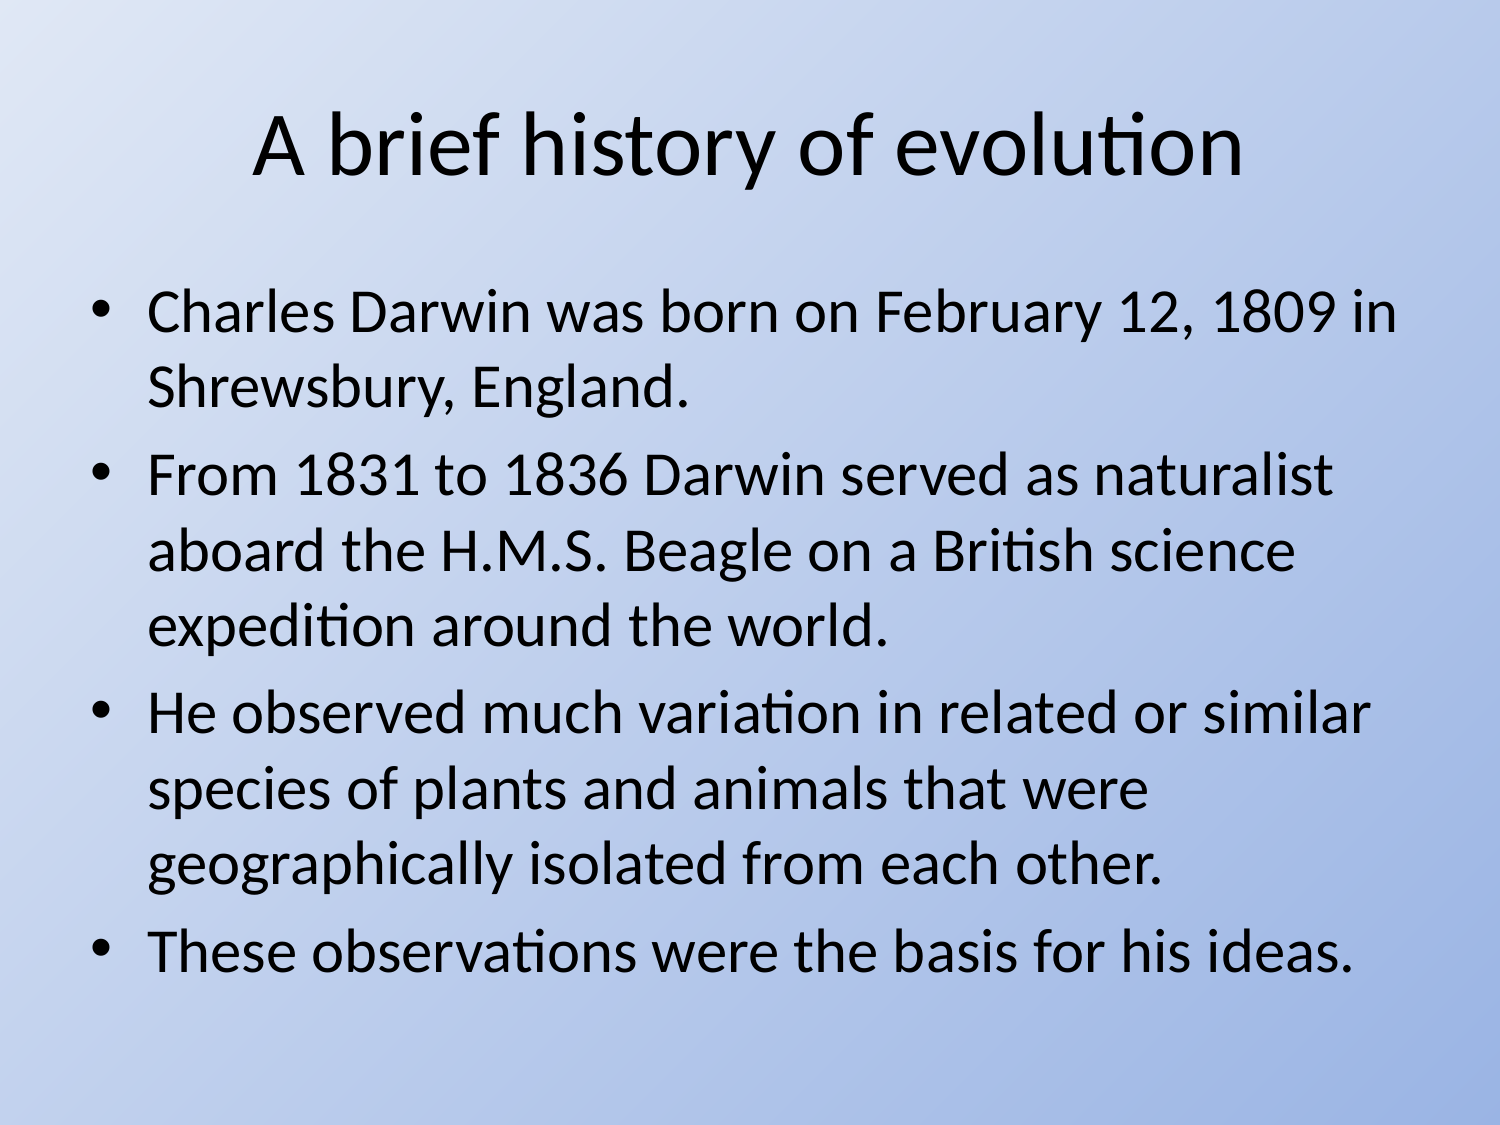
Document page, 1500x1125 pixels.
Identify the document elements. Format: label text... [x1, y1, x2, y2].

list Charles Darwin was born on February 12, 1809 in Shrewsbury, England. From 1831 to 1836 Darwin served as naturalist aboard the H.M.S. Beagle on a British science expedition around the world. He observed much variation in related or similar species of plants and animals that were geographically isolated from each other. These observations were the basis for his ideas. [75, 262, 1425, 1005]
title A brief history of evolution [75, 45, 1425, 233]
